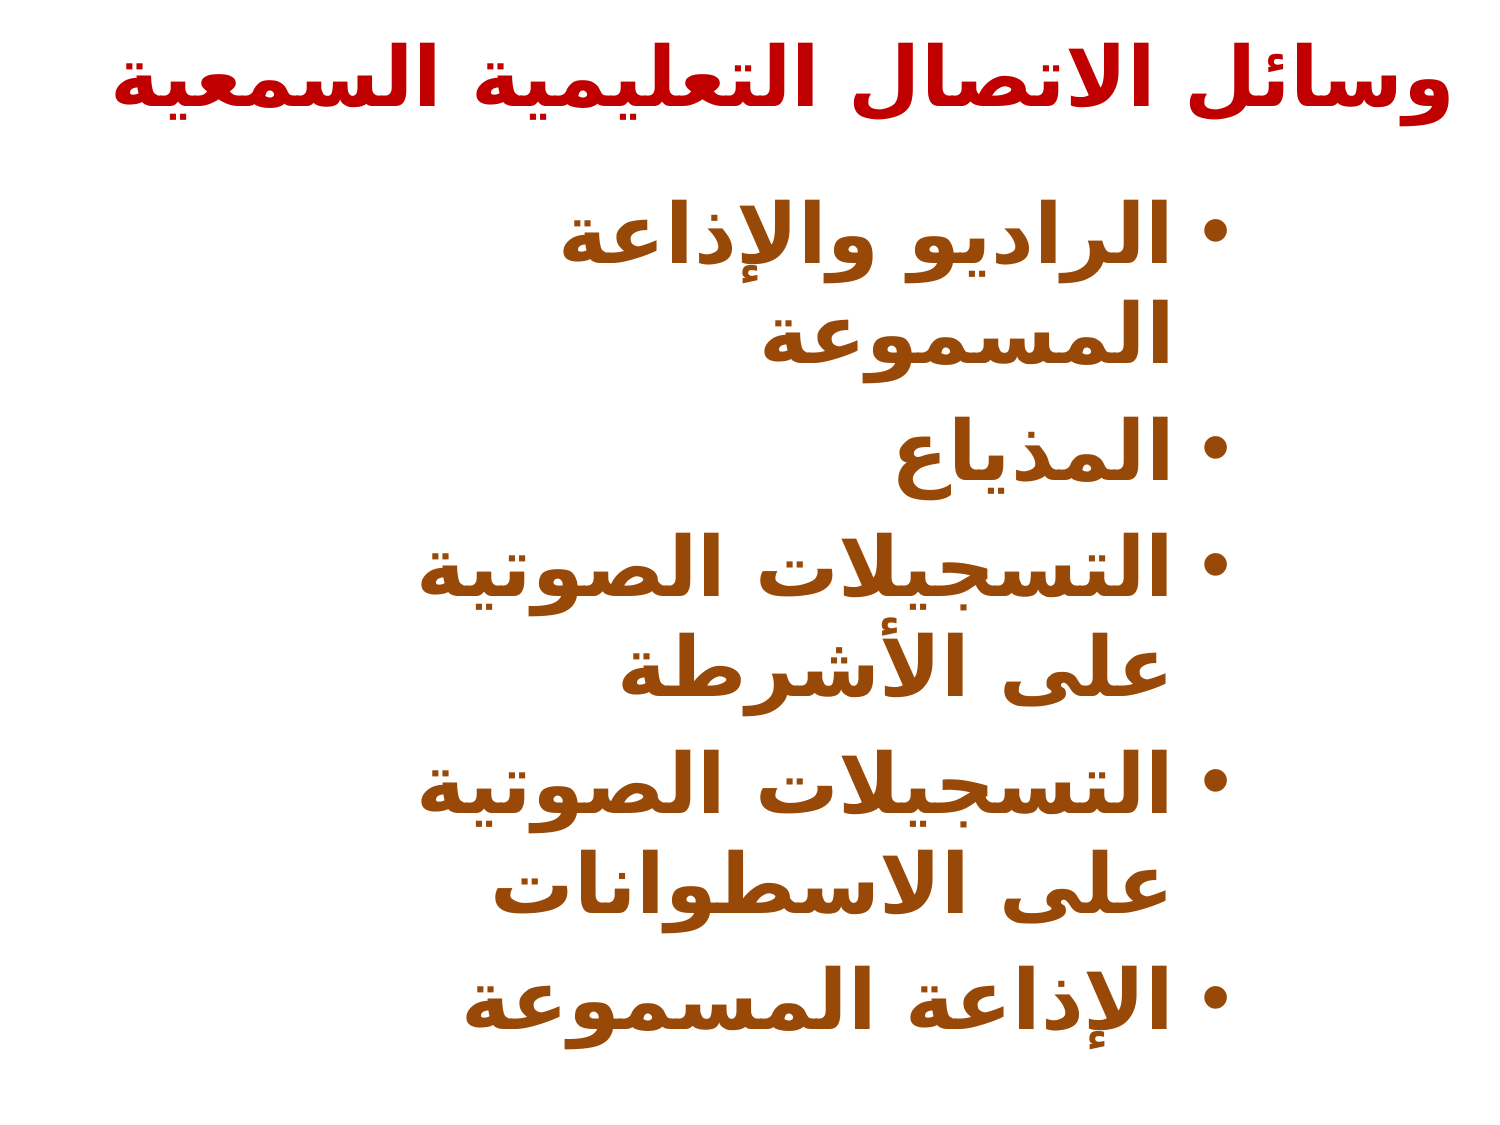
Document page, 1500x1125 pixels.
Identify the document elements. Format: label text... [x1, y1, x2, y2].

list الراديو والإذاعة المسموعة المذياع التسجيلات الصوتية على الأشرطة التسجيلات الصوتية على الاسطوانات الإذاعة المسموعة [336, 185, 1247, 823]
text_box وسائل الاتصال التعليمية السمعية [0, 71, 1500, 185]
